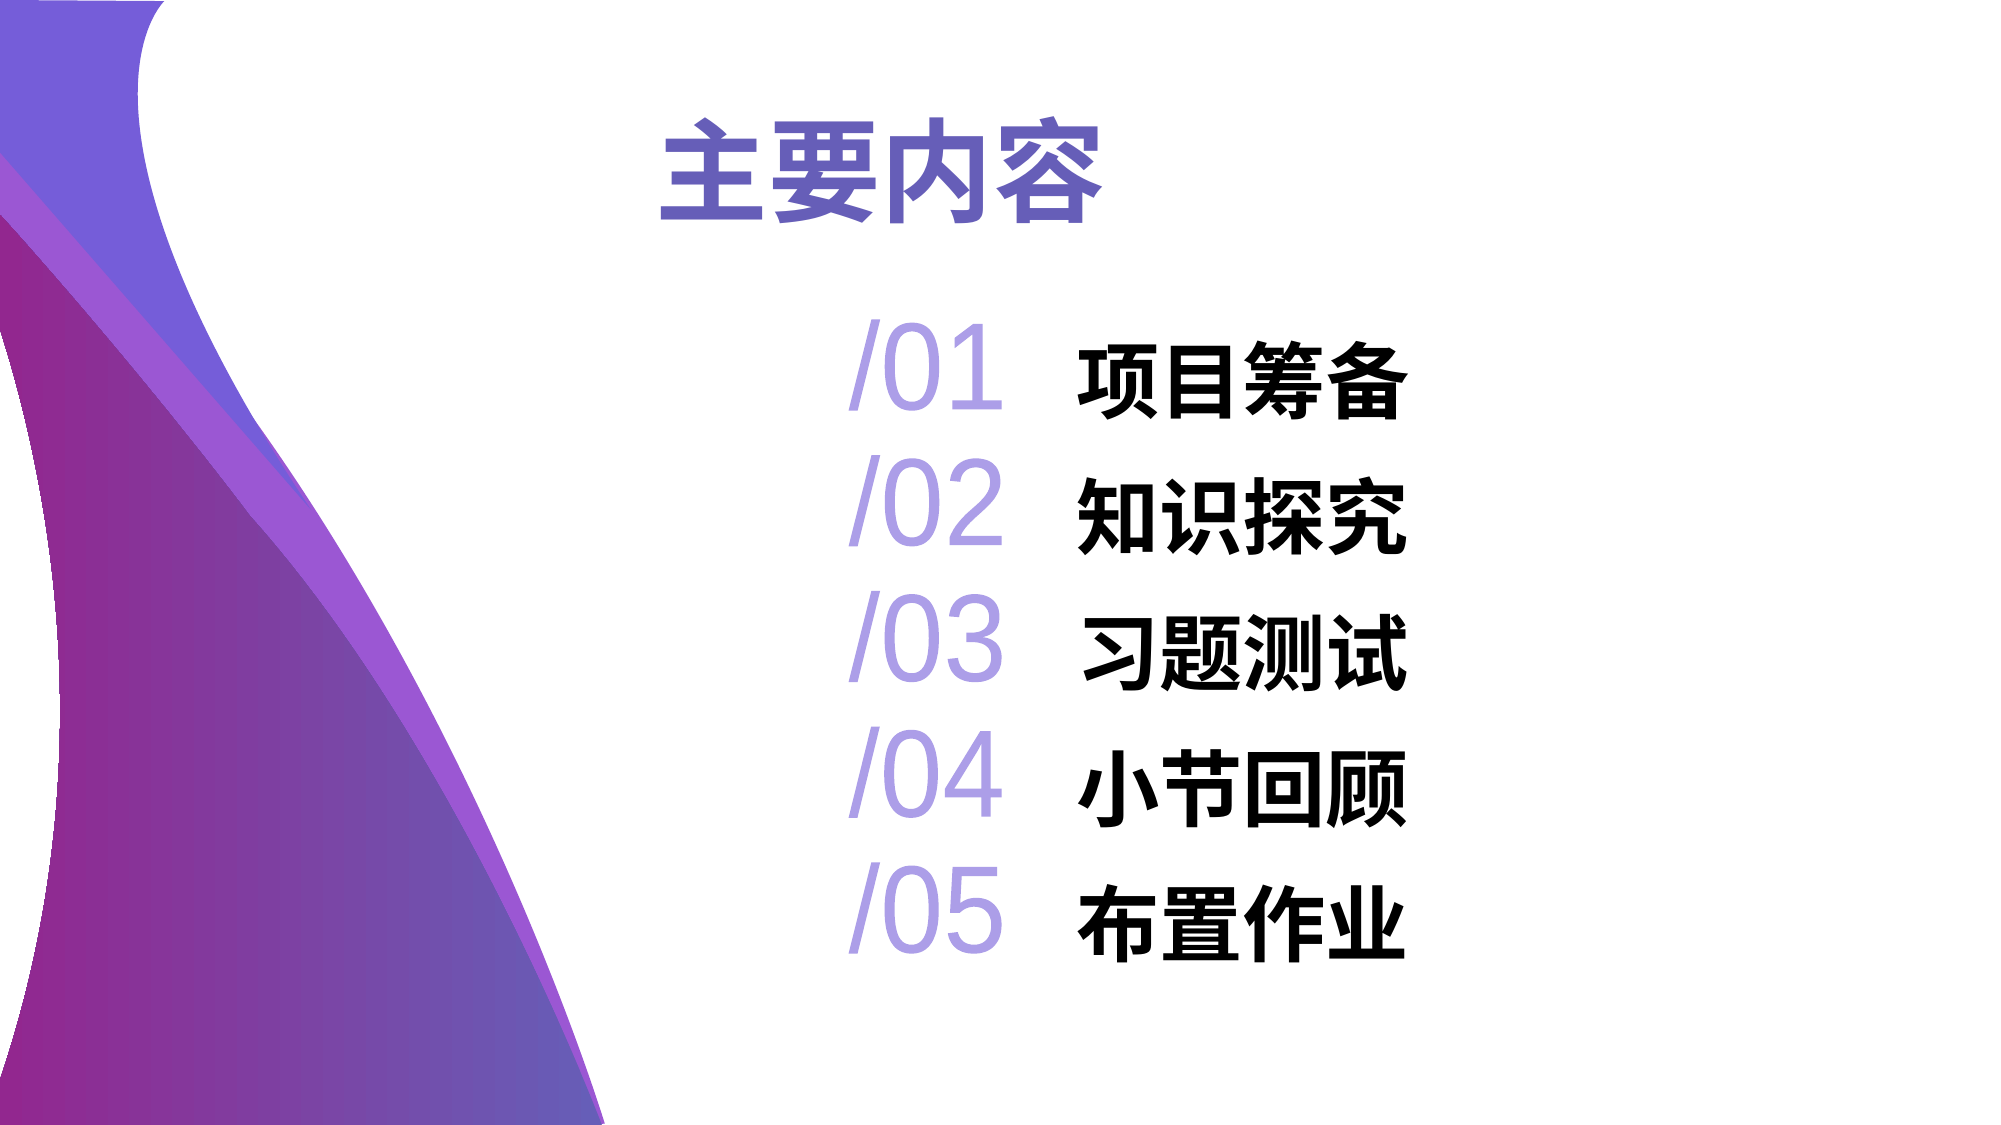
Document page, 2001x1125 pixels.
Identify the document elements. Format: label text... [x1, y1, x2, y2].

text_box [848, 835, 1937, 981]
text_box 主要内容 [640, 61, 1156, 293]
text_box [848, 292, 2000, 438]
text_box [848, 699, 1937, 835]
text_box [848, 427, 1937, 563]
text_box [848, 563, 1937, 699]
